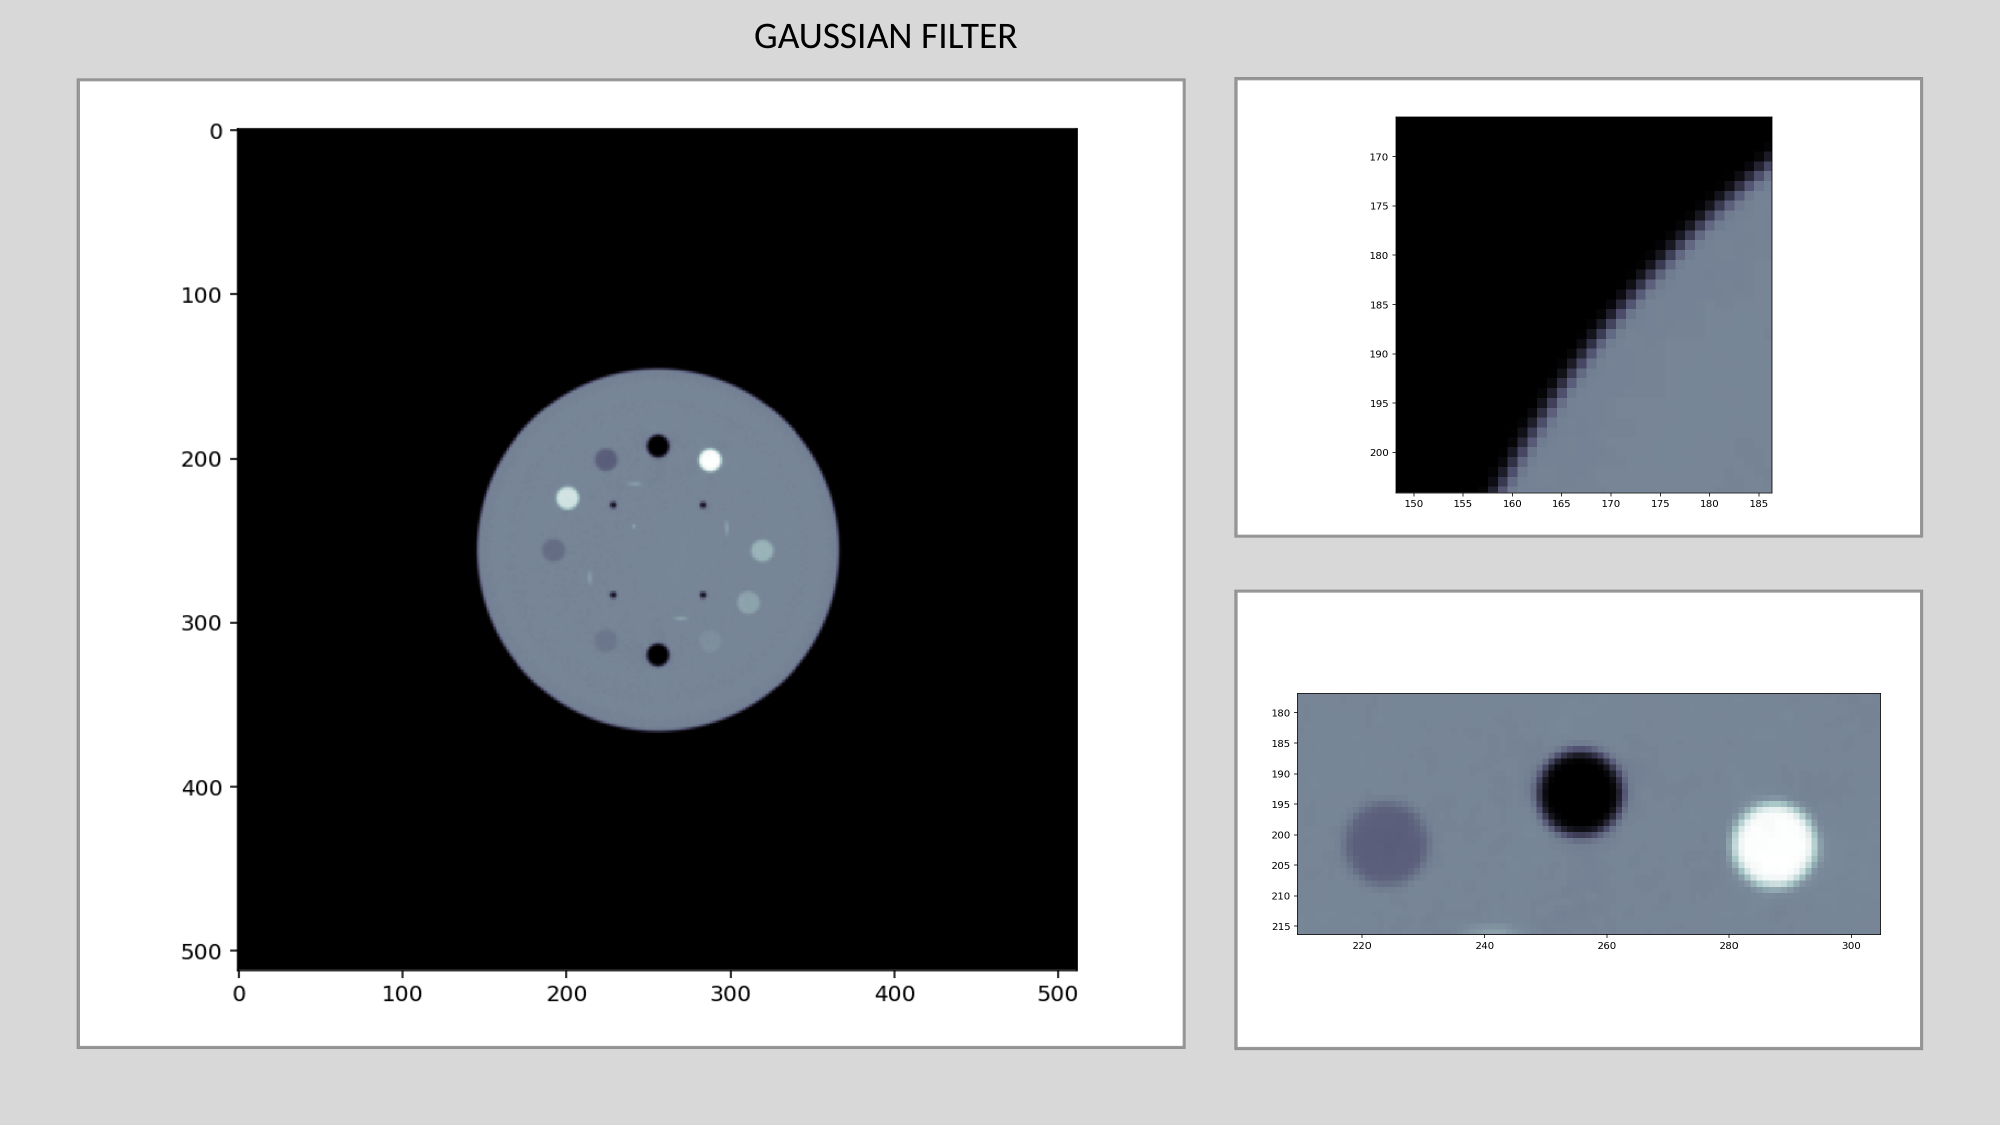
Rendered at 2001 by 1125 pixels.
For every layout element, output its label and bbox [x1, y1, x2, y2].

picture [161, 106, 1101, 1021]
text_box [1235, 78, 1923, 537]
picture [1364, 105, 1793, 512]
text_box [1235, 590, 1923, 1049]
text_box [0, 0, 2000, 1125]
text_box [77, 79, 1185, 1048]
picture [1262, 679, 1895, 956]
